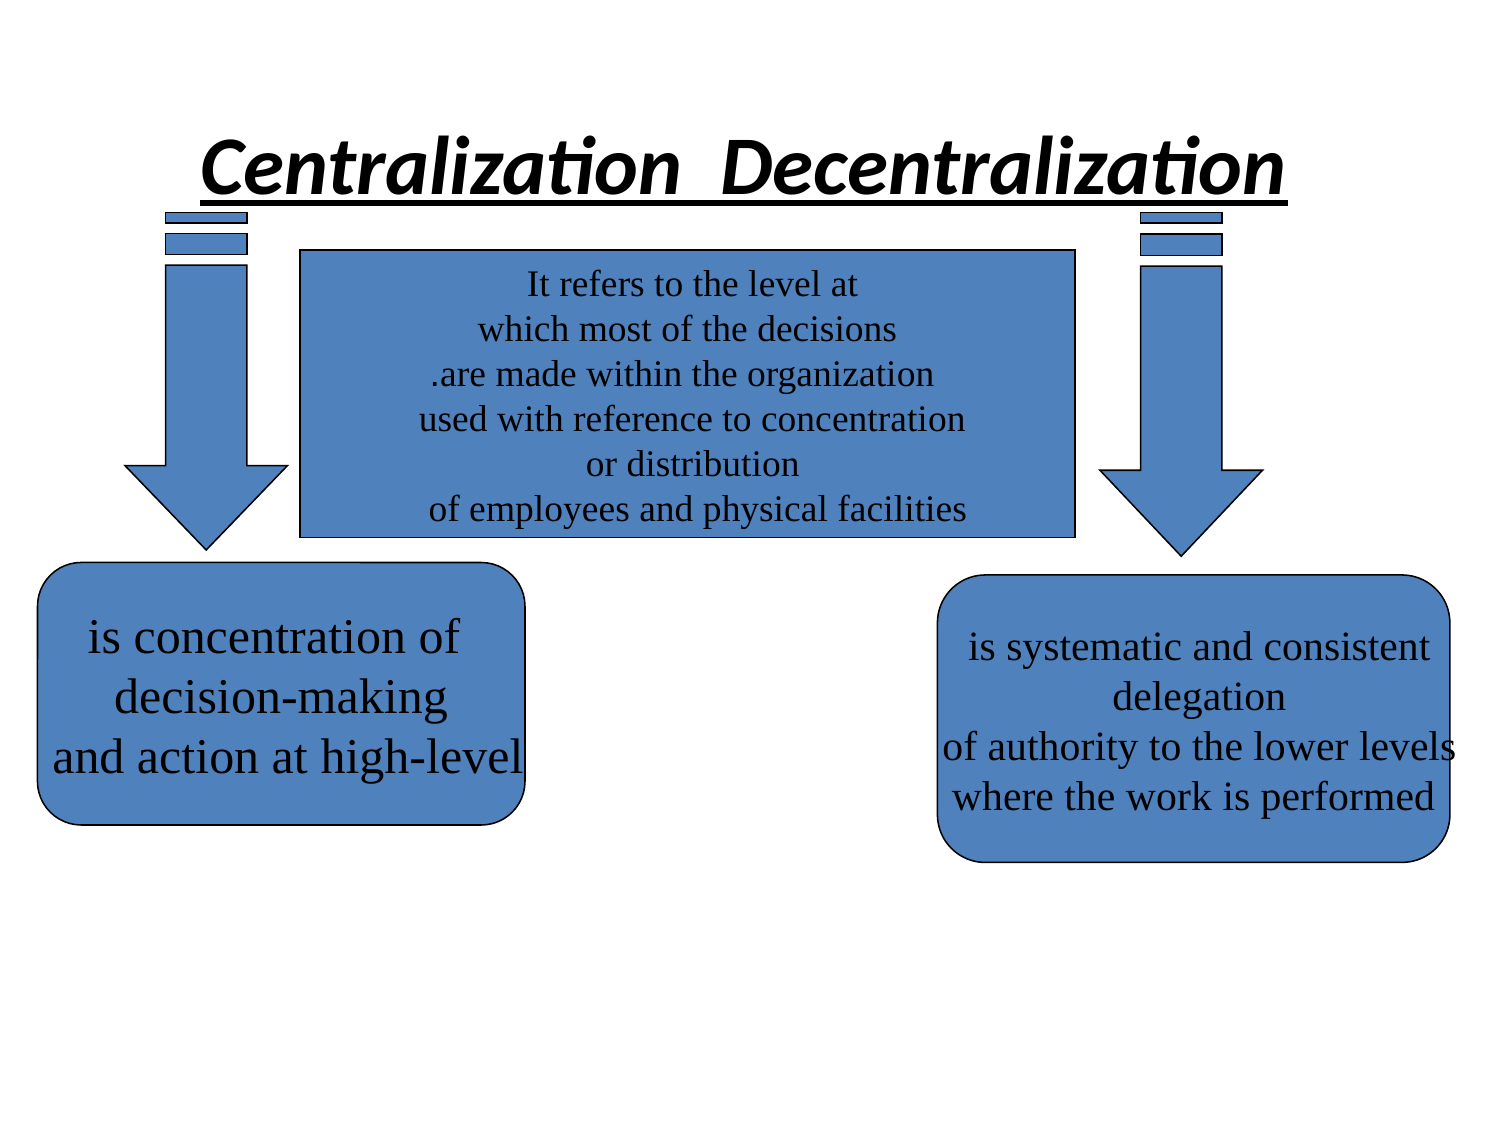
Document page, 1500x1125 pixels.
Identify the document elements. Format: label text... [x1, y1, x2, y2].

text_box is concentration of decision-making and action at high-level [37, 562, 526, 826]
text_box [165, 212, 247, 223]
text_box [165, 233, 247, 255]
text_box [1140, 212, 1222, 224]
text_box [1140, 233, 1222, 256]
text_box It refers to the level at which most of the decisions are made within the organization. used with reference to concentration or distribution of employees and physical facilities [300, 249, 1075, 538]
text_box [1099, 266, 1263, 557]
text_box is systematic and consistent delegation of authority to the lower levels where the work is performed [937, 574, 1450, 863]
title Centralization Decentralization [24, 47, 1463, 276]
text_box [124, 265, 288, 550]
